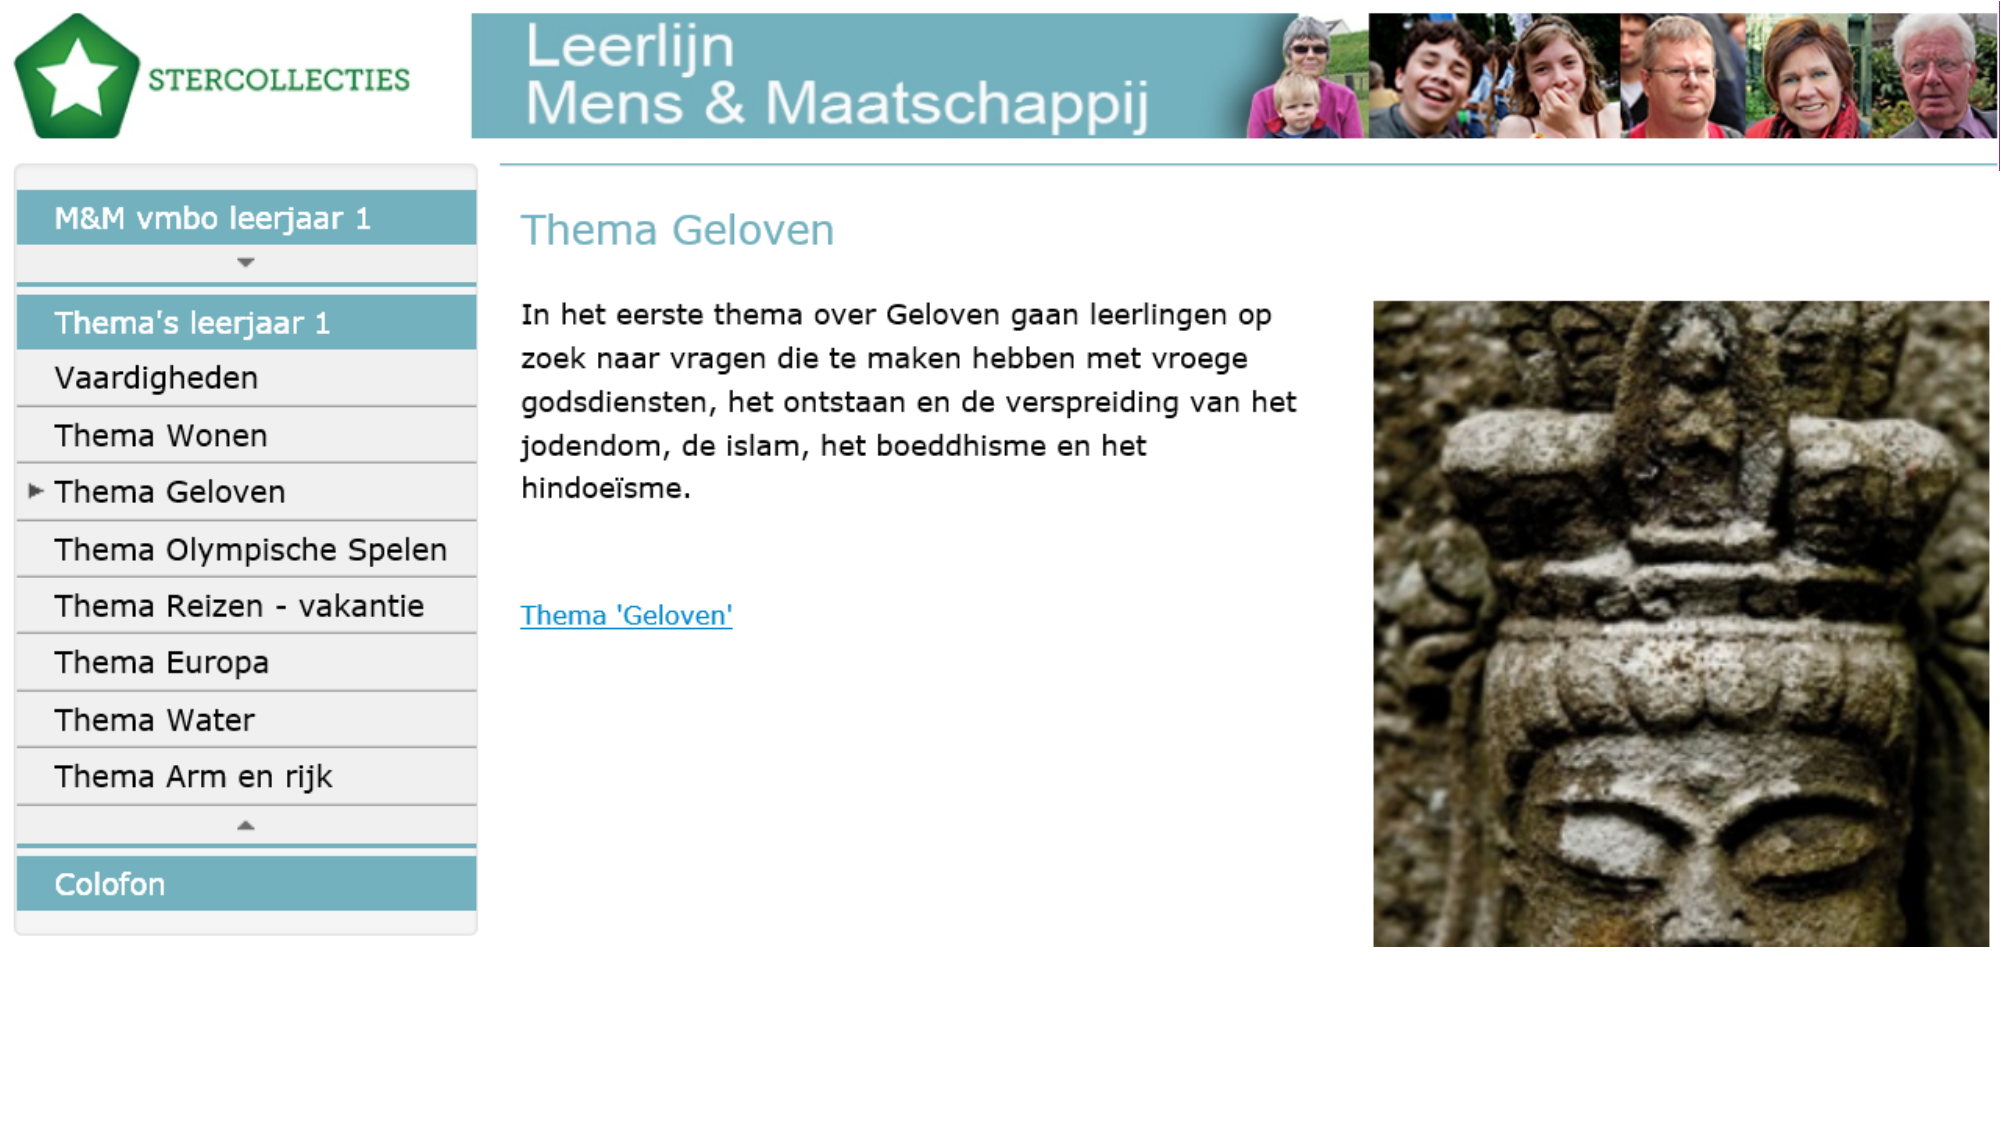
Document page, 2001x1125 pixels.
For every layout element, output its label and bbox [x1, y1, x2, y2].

picture [0, 1, 2000, 947]
